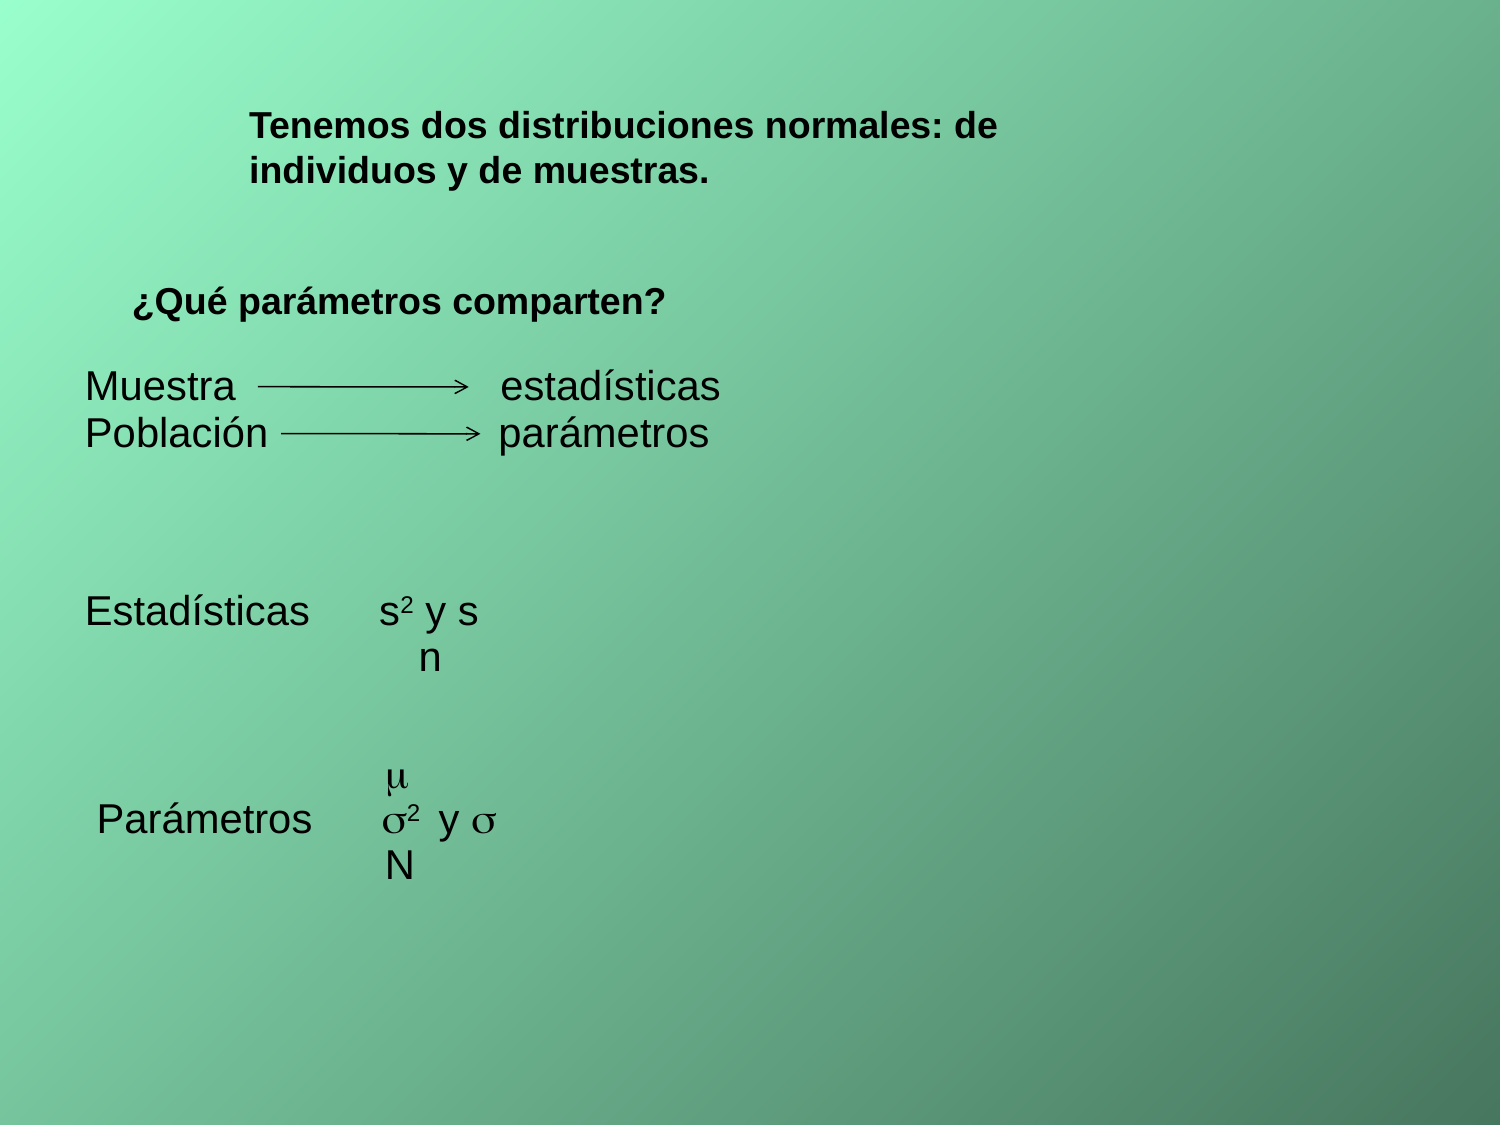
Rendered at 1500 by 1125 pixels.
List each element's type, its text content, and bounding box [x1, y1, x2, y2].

text_box Tenemos dos distribuciones normales: de individuos y de muestras. [234, 93, 1067, 199]
text_box ¿Qué parámetros comparten? [117, 269, 1149, 330]
text_box Muestra estadísticas Población parámetros Estadísticas s2 y s n  Parámetros 2 y  N [70, 351, 783, 964]
